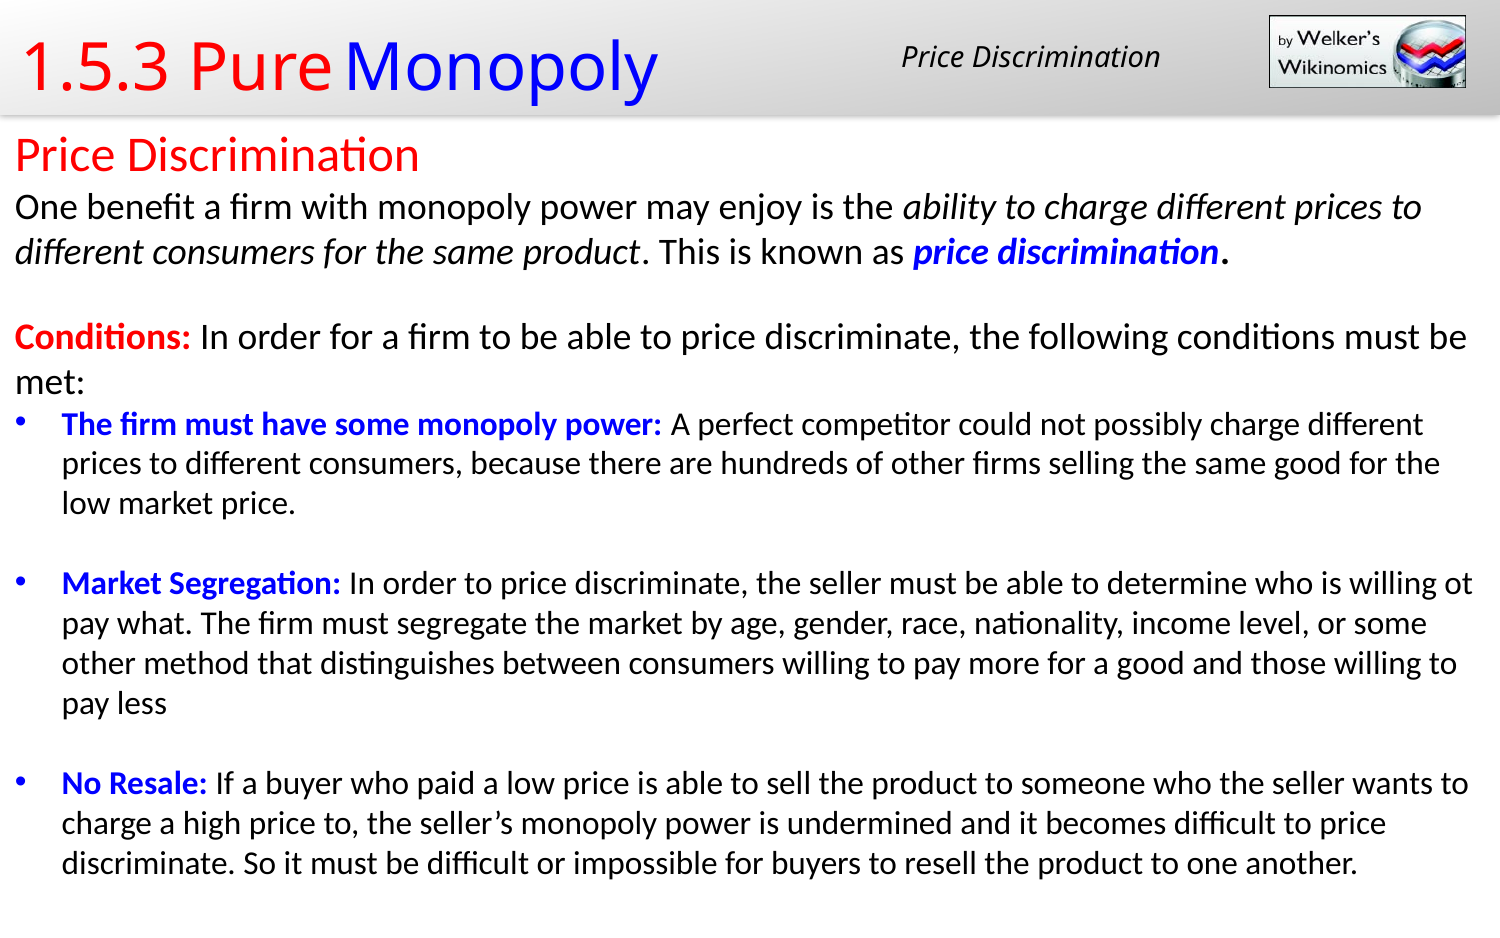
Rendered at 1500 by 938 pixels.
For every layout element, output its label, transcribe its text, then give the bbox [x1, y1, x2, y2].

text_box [0, 0, 1500, 115]
text_box Price Discrimination One benefit a firm with monopoly power may enjoy is the ability to charge different prices to different consumers for the same product. This is known as price discrimination. Conditions: In order for a firm to be able to price discriminate, the following conditions must be met: The firm must have some monopoly power: A perfect competitor could not possibly charge different prices to different consumers, because there are hundreds of other firms selling the same good for the low market price. Market Segregation: In order to price discriminate, the seller must be able to determine who is willing ot pay what. The firm must segregate the market by age, gender, race, nationality, income level, or some other method that distinguishes between consumers willing to pay more for a good and those willing to pay less No Resale: If a buyer who paid a low price is able to sell the product to someone who the seller wants to charge a high price to, the seller’s monopoly power is undermined and it becomes difficult to price discriminate. So it must be difficult or impossible for buyers to resell the product to one another. [0, 123, 1500, 889]
